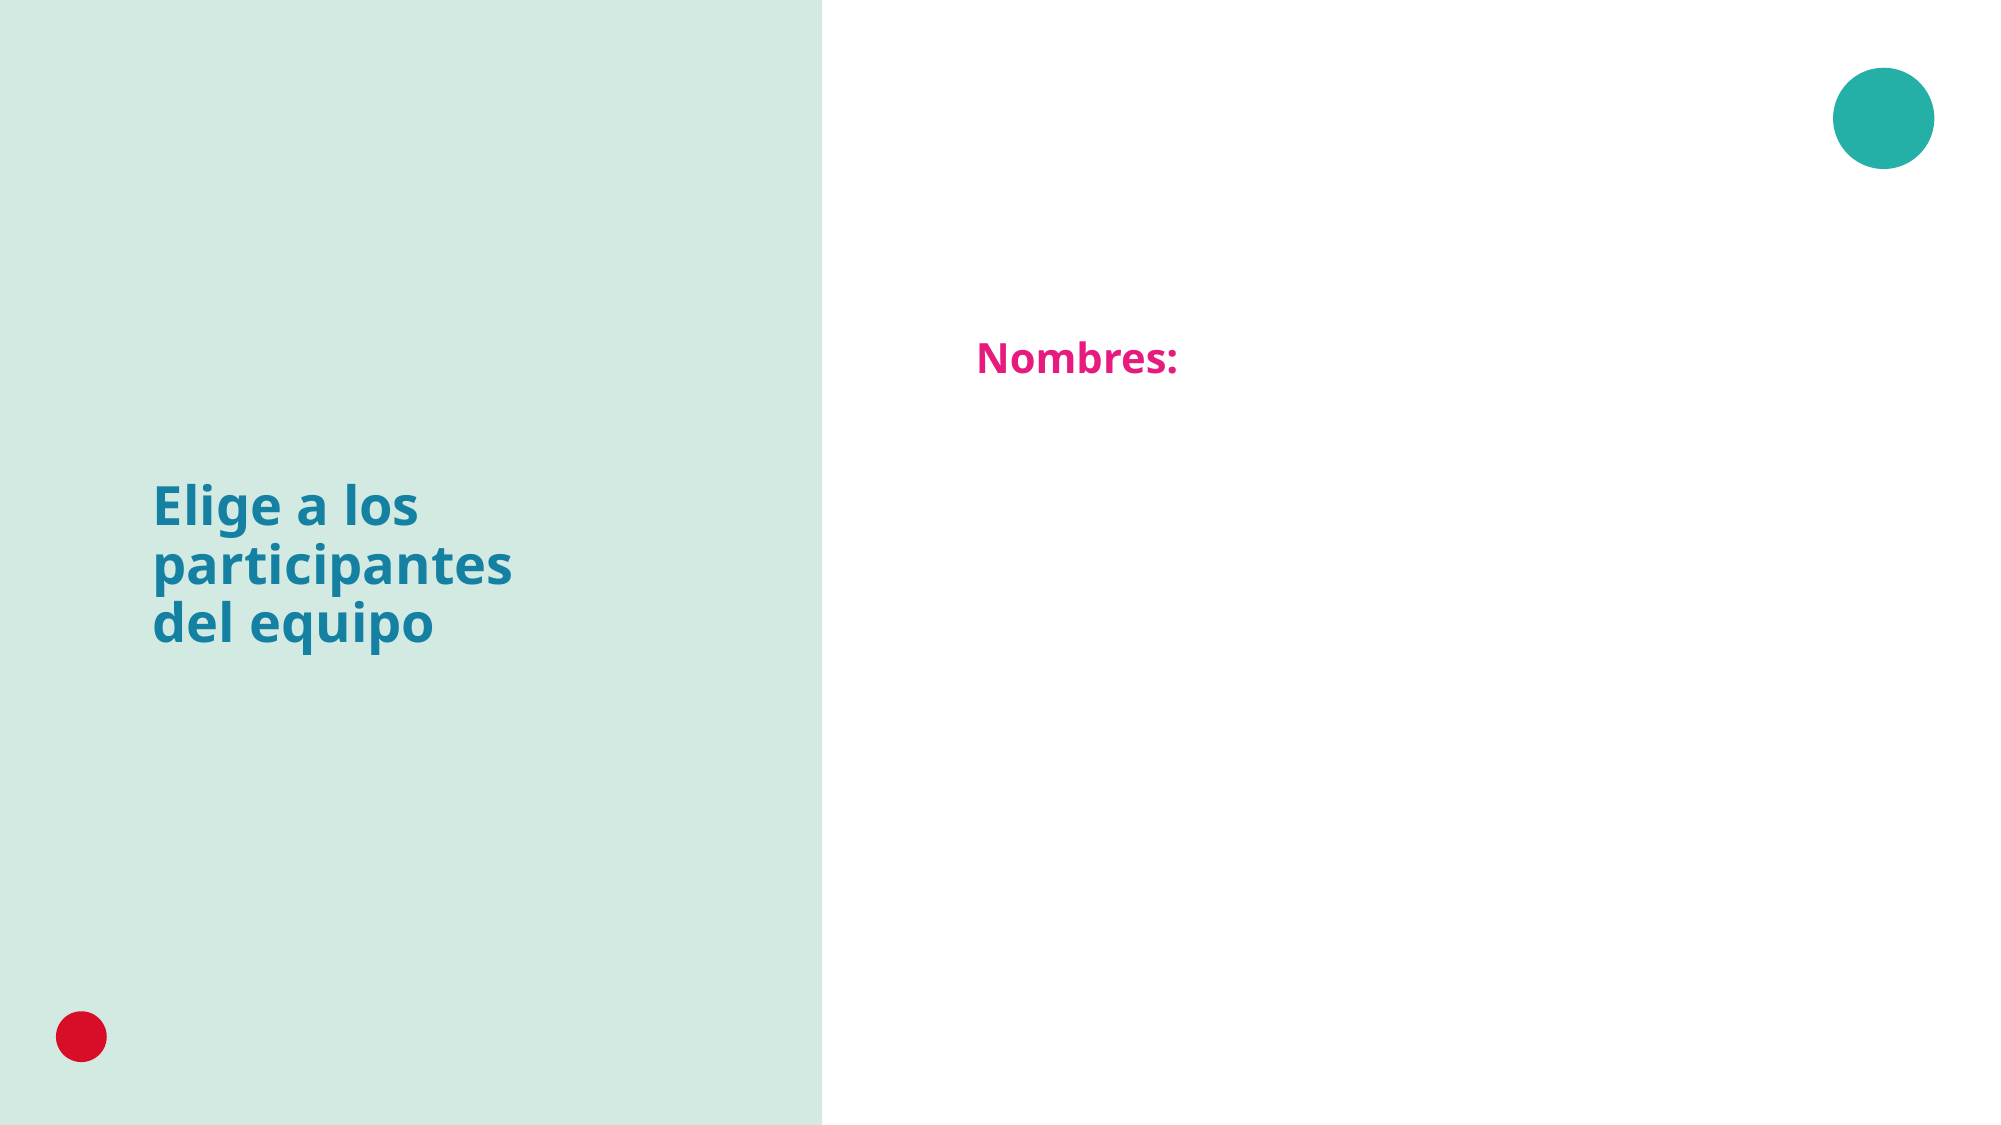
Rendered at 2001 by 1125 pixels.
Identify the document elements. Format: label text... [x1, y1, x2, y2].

list Nombres: [960, 329, 1882, 408]
title Elige a los participantes del equipo [137, 462, 791, 662]
